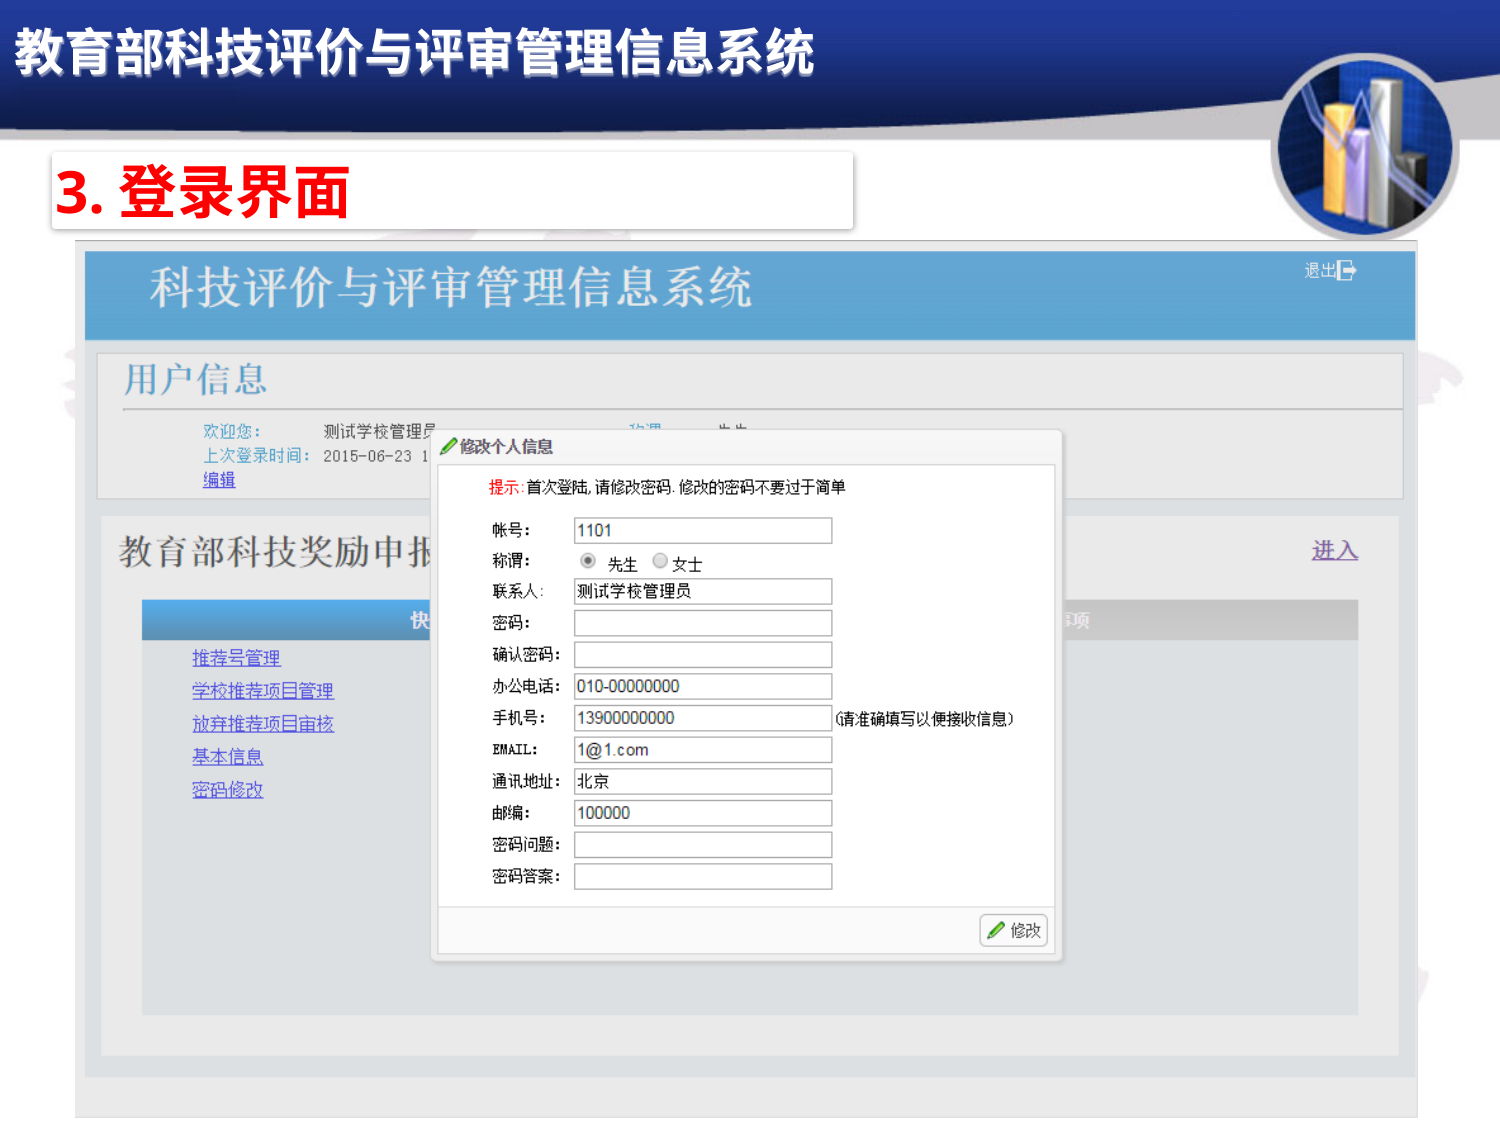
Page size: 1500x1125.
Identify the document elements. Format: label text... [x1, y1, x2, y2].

picture [0, 1, 1500, 1125]
text_box 3.登录界面 [52, 152, 853, 229]
